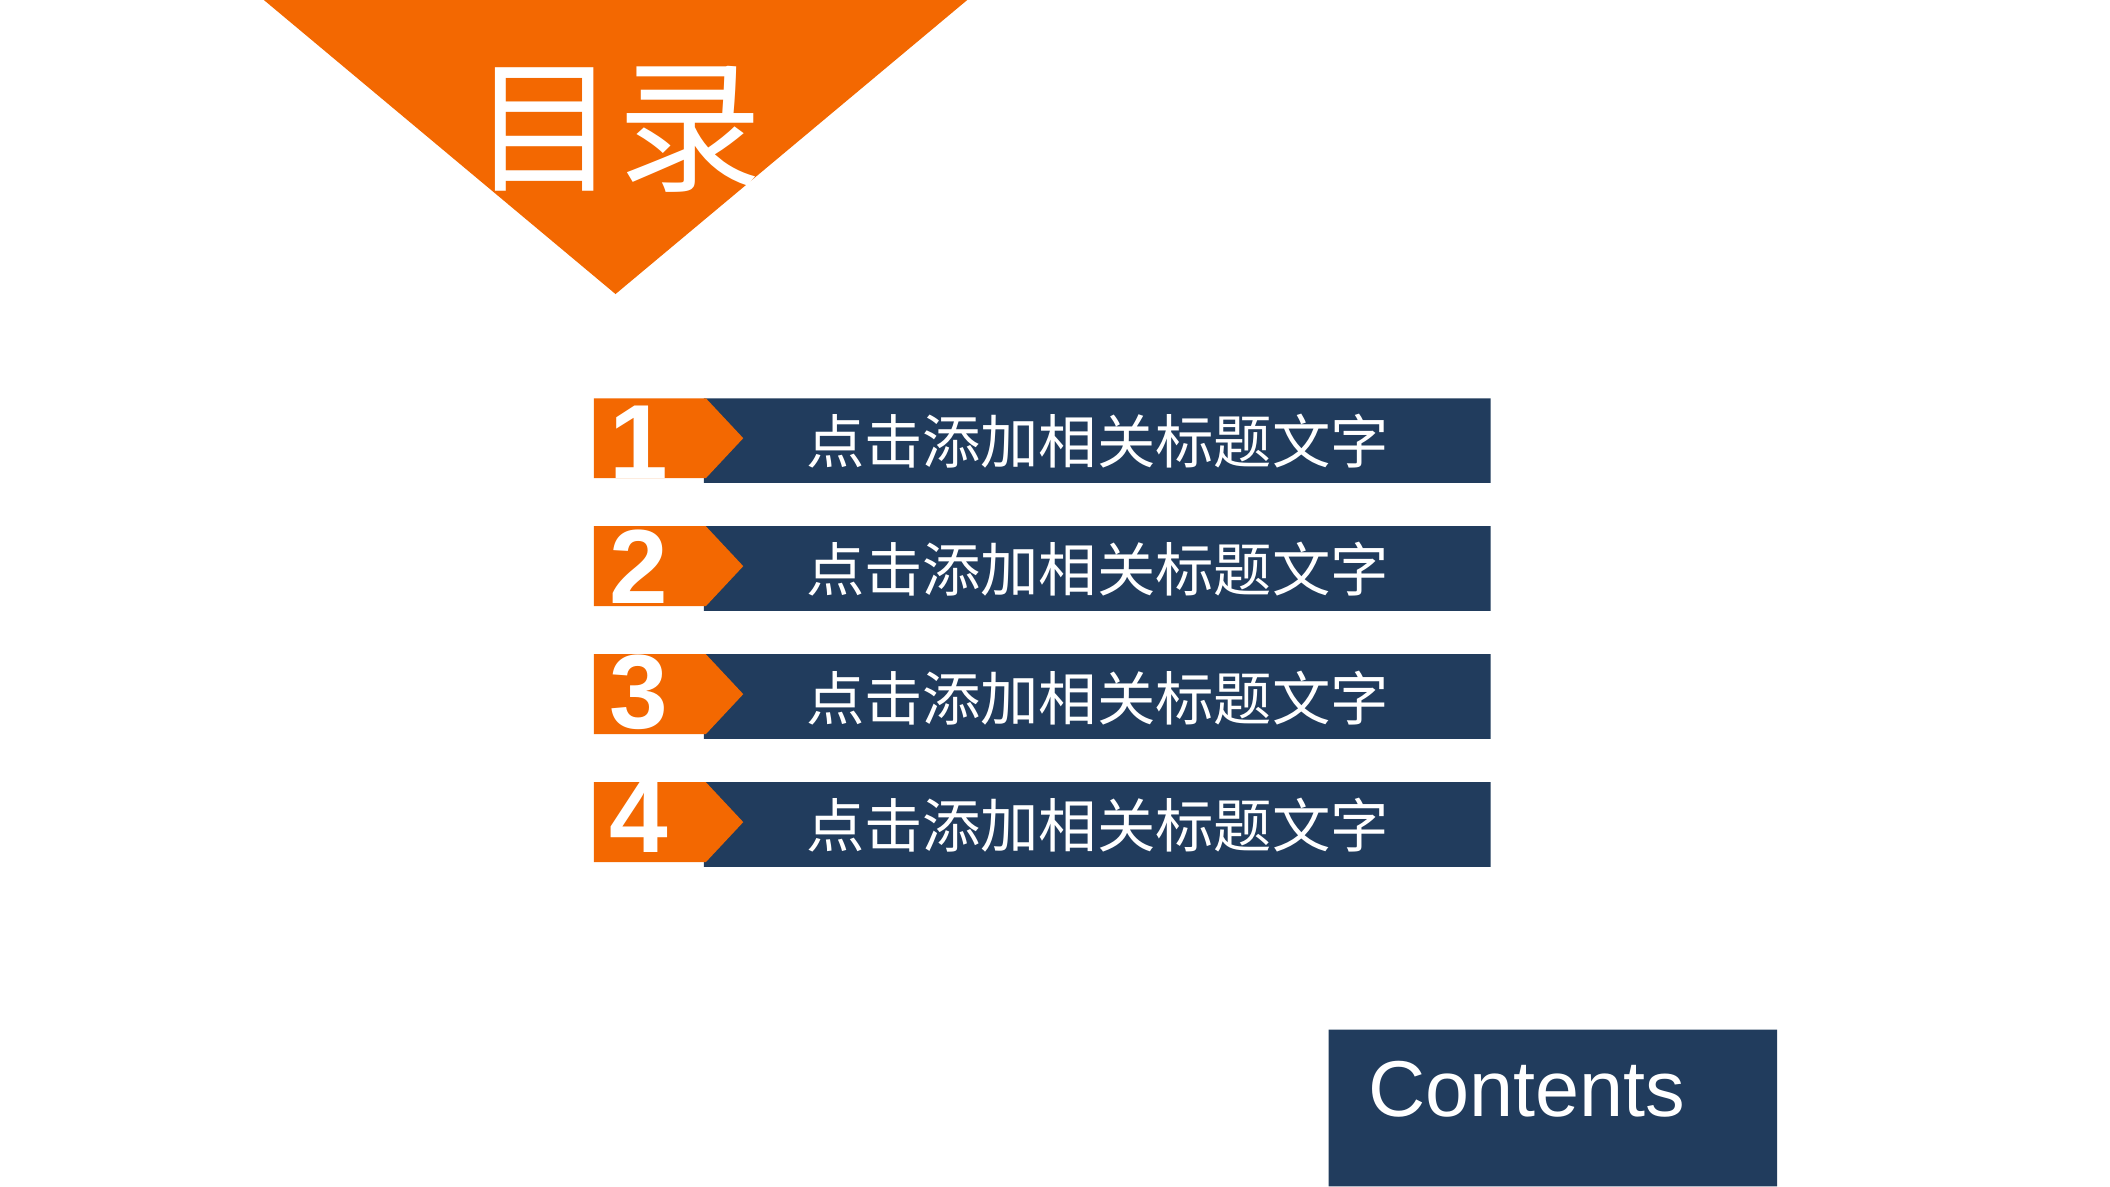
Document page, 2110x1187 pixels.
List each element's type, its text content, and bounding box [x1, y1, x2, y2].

text_box 点击添加相关标题文字 [703, 398, 1491, 483]
text_box [1328, 1029, 1778, 1187]
text_box 4 [594, 739, 683, 882]
text_box [263, 0, 968, 162]
text_box 3 [594, 615, 683, 739]
text_box [683, 782, 744, 863]
text_box 1 [594, 366, 683, 490]
text_box [523, 217, 708, 295]
text_box 点击添加相关标题文字 [703, 654, 1491, 739]
text_box [683, 654, 744, 735]
text_box [683, 398, 744, 479]
text_box 目录 [457, 27, 778, 217]
text_box 点击添加相关标题文字 [703, 782, 1491, 867]
text_box 点击添加相关标题文字 [703, 526, 1491, 611]
text_box Contents [1353, 1029, 1750, 1140]
text_box [683, 526, 744, 607]
text_box 2 [594, 490, 683, 615]
